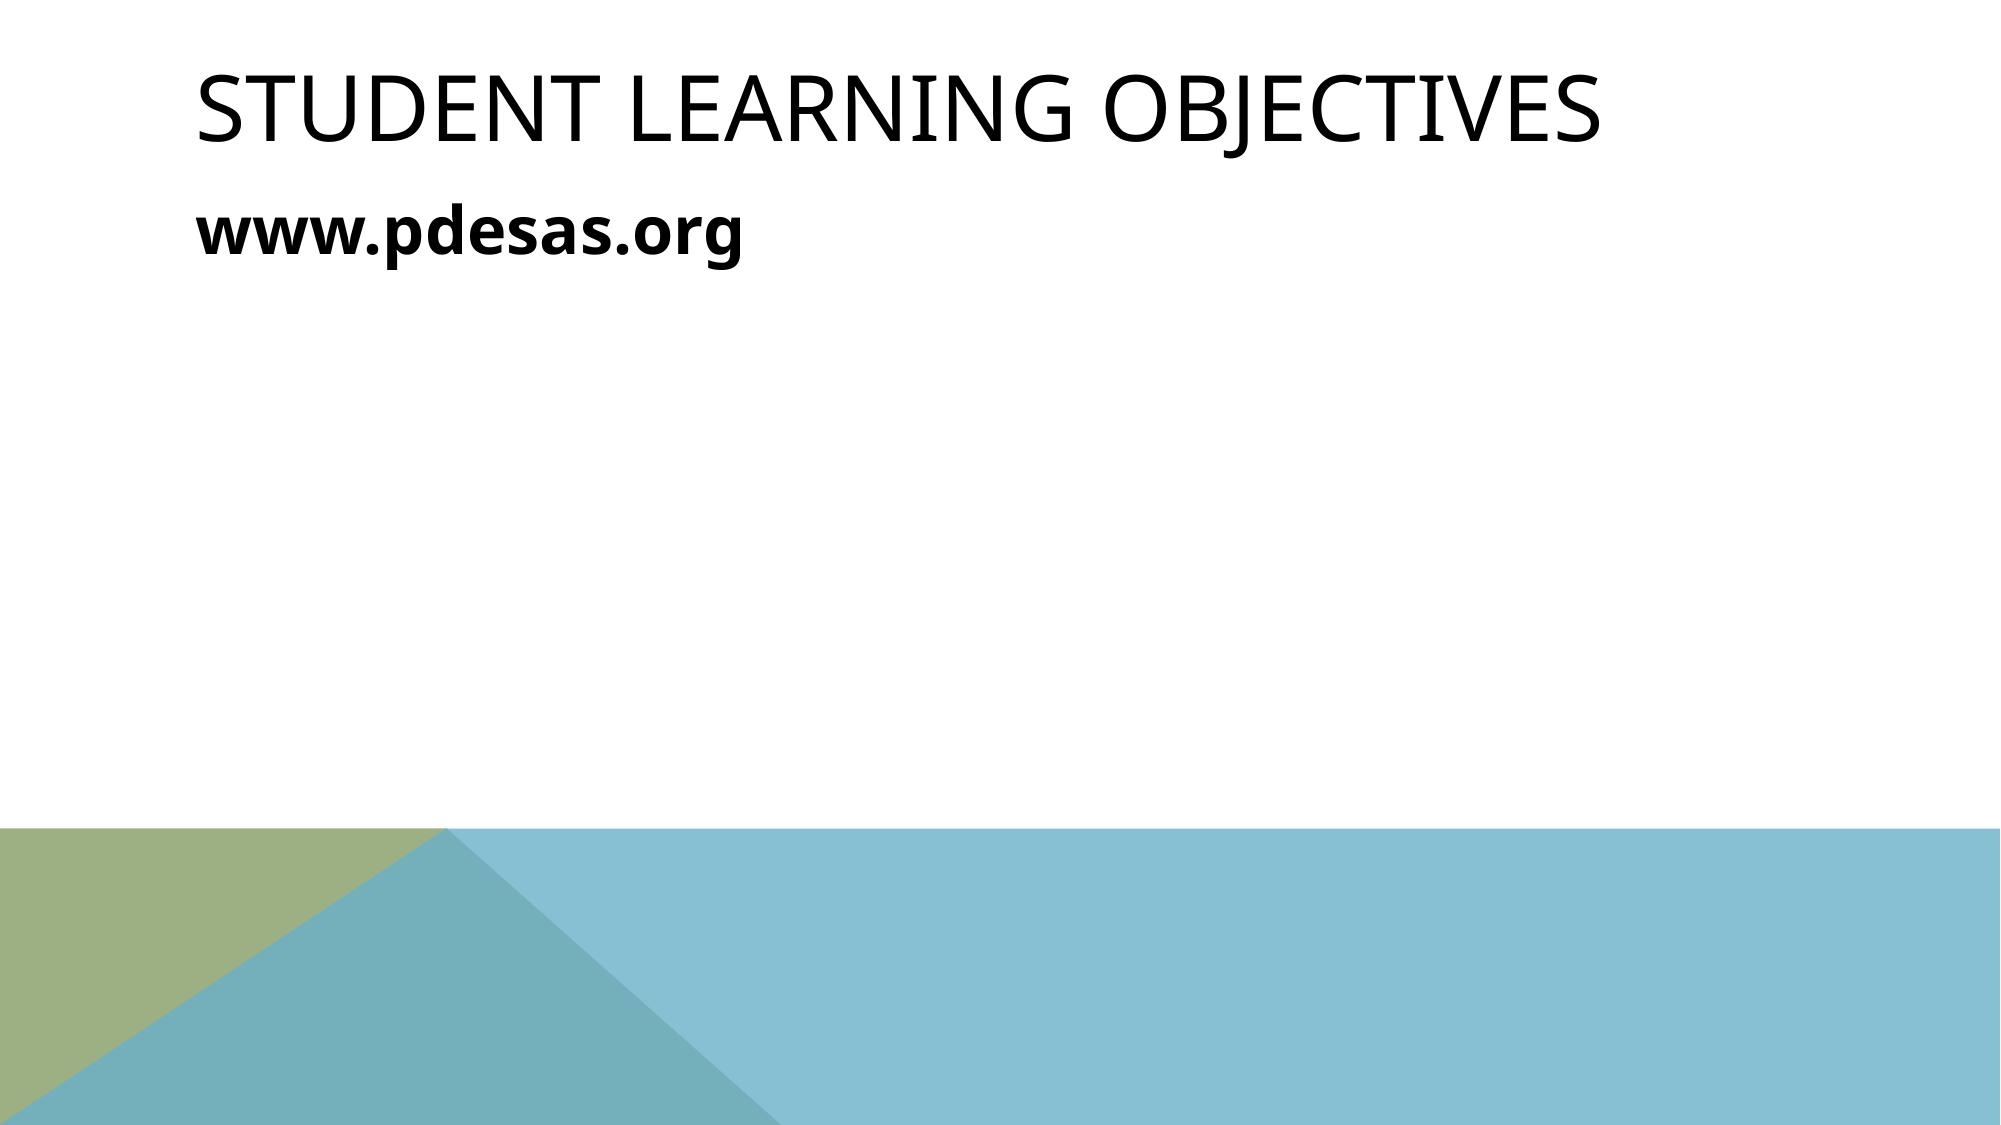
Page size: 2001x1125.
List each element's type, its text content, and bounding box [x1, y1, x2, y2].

title Student learning Objectives [180, 60, 1825, 150]
list www.pdesas.org [180, 180, 1825, 768]
